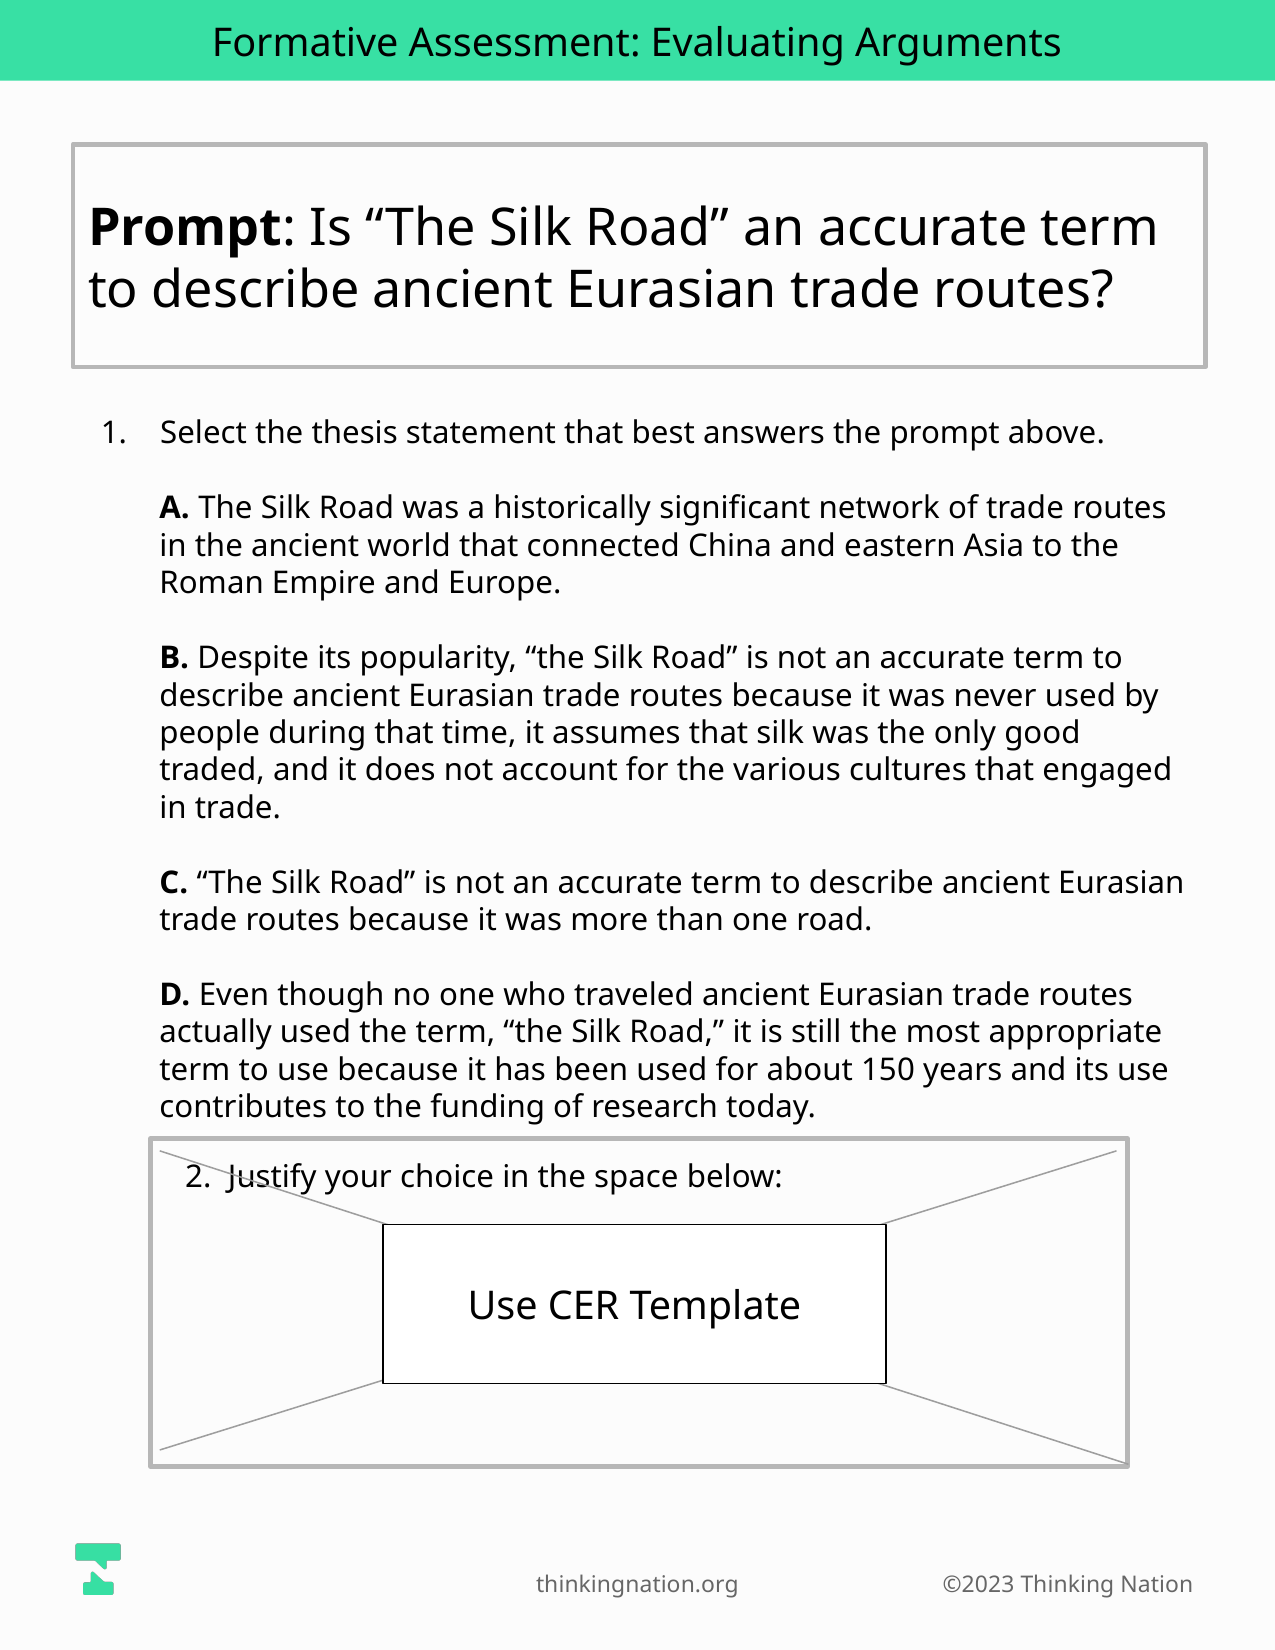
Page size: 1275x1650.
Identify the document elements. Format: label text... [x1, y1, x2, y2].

text_box 2. Justify your choice in the space below: [150, 1138, 1128, 1467]
text_box 1. Select the thesis statement that best answers the prompt above. A. The Silk Road was a historically significant network of trade routes in the ancient world that connected China and eastern Asia to the Roman Empire and Europe. B. Despite its popularity, “the Silk Road” is not an accurate term to describe ancient Eurasian trade routes because it was never used by people during that time, it assumes that silk was the only good traded, and it does not account for the various cultures that engaged in trade. C. “The Silk Road” is not an accurate term to describe ancient Eurasian trade routes because it was more than one road. D. Even though no one who traveled ancient Eurasian trade routes actually used the term, “the Silk Road,” it is still the most appropriate term to use because it has been used for about 150 years and its use contributes to the funding of research today. [69, 397, 1210, 990]
text_box Formative Assessment: Evaluating Arguments [0, 0, 1275, 81]
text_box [159, 1150, 1129, 1465]
text_box Prompt: Is “The Silk Road” an accurate term to describe ancient Eurasian trade routes? [73, 144, 1206, 367]
text_box ©2023 Thinking Nation [907, 1553, 1210, 1605]
text_box thinkingnation.org [486, 1553, 789, 1605]
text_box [159, 1150, 1117, 1451]
picture [62, 1533, 134, 1605]
